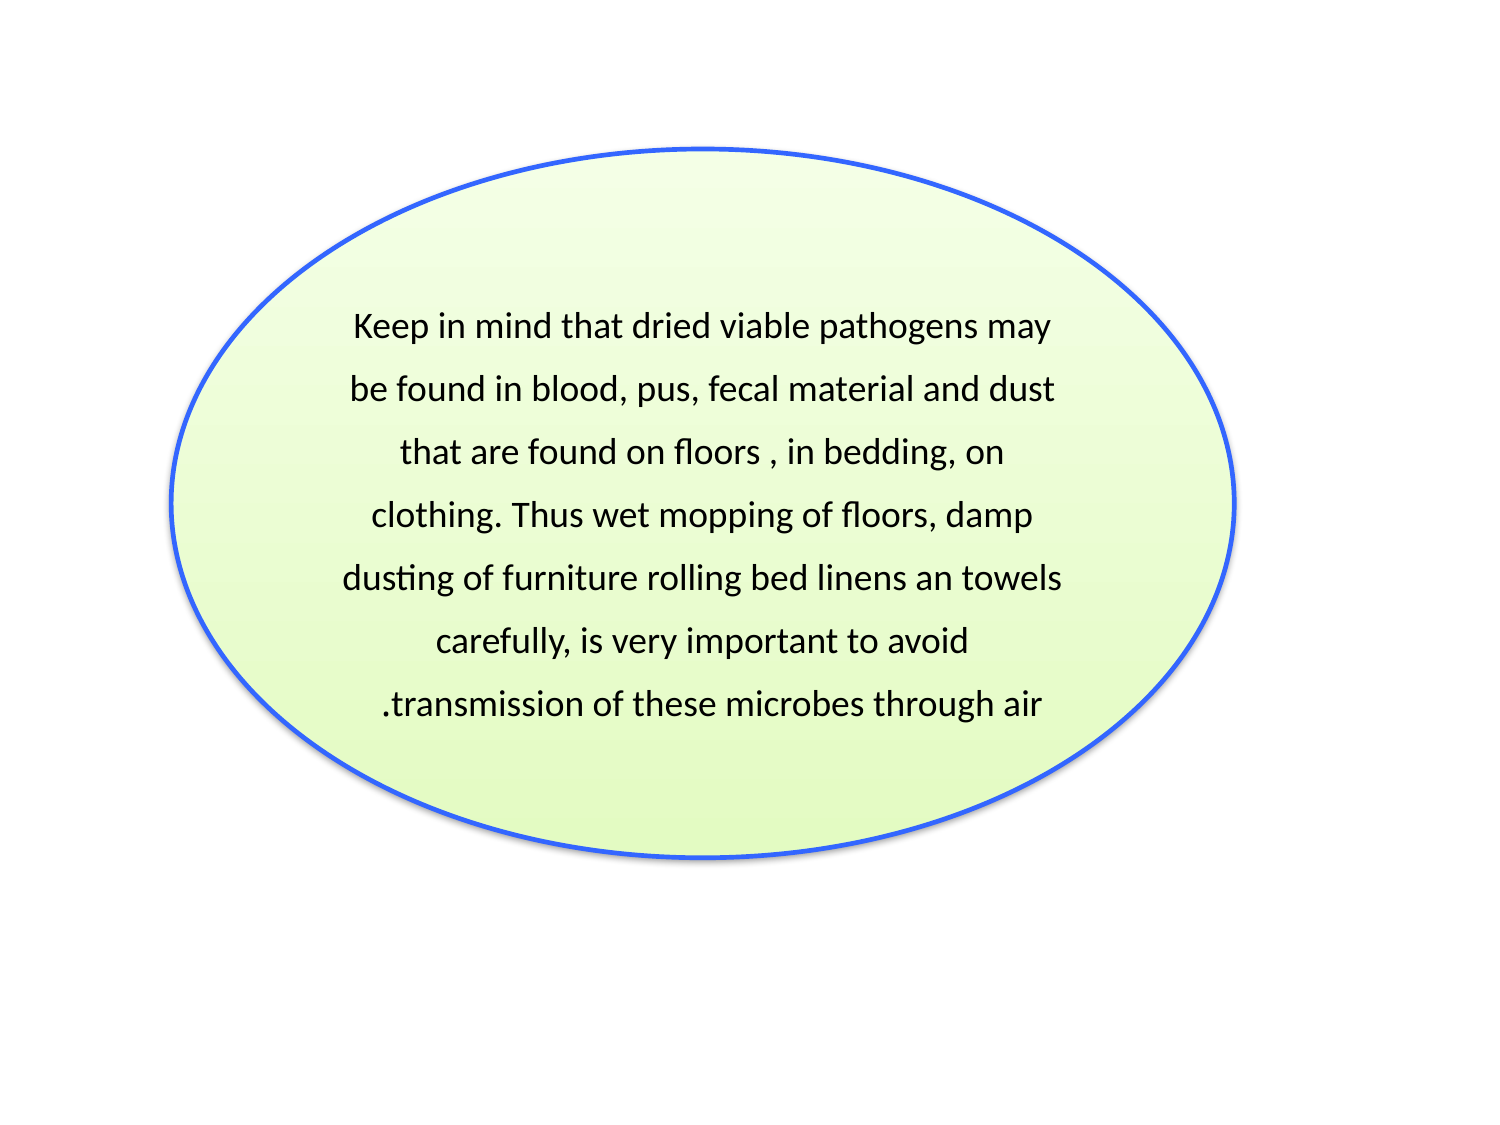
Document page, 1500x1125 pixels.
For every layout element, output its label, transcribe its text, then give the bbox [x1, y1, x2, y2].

text_box Keep in mind that dried viable pathogens may be found in blood, pus, fecal material and dust that are found on floors , in bedding, on clothing. Thus wet mopping of floors, damp dusting of furniture rolling bed linens an towels carefully, is very important to avoid transmission of these microbes through air. [170, 148, 1236, 859]
